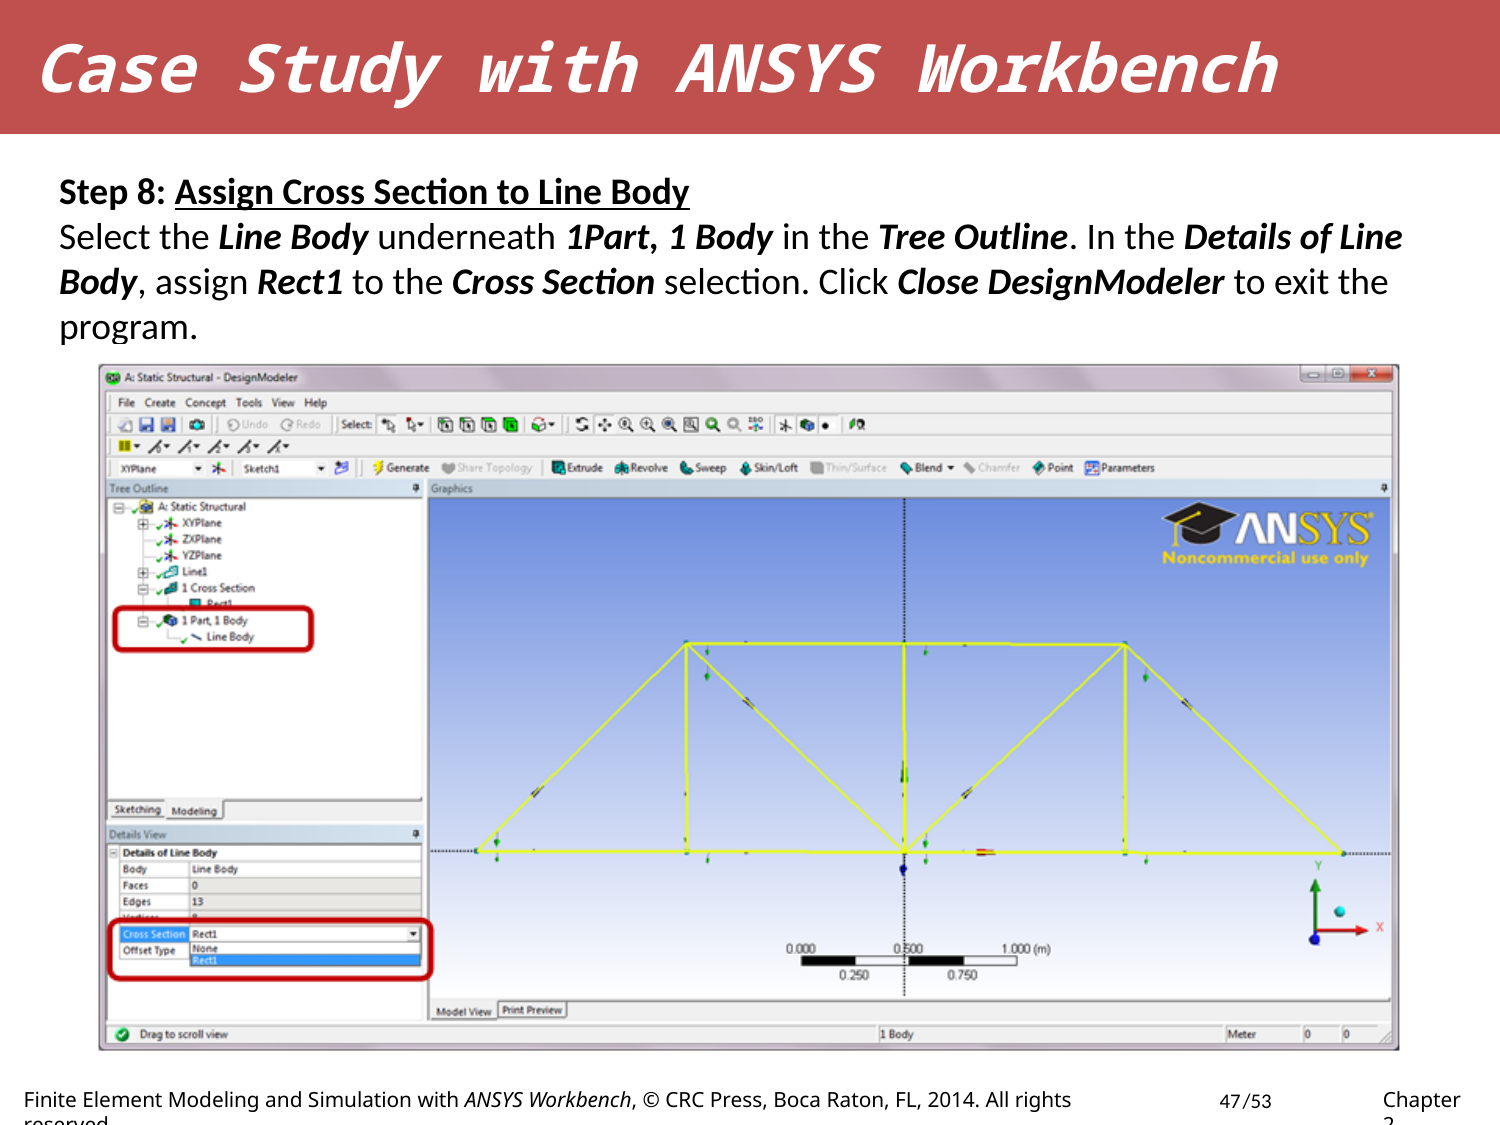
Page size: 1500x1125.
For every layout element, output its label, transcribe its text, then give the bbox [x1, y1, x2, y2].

slide_number 47 [1204, 1080, 1285, 1125]
picture [91, 344, 1409, 1066]
text_box Step 8: Assign Cross Section to Line Body Select the Line Body underneath 1Part, 1 Body in the Tree Outline. In the Details of Line Body, assign Rect1 to the Cross Section selection. Click Close DesignModeler to exit the program. [44, 160, 1428, 355]
text_box Case Study with ANSYS Workbench [19, 17, 1496, 113]
